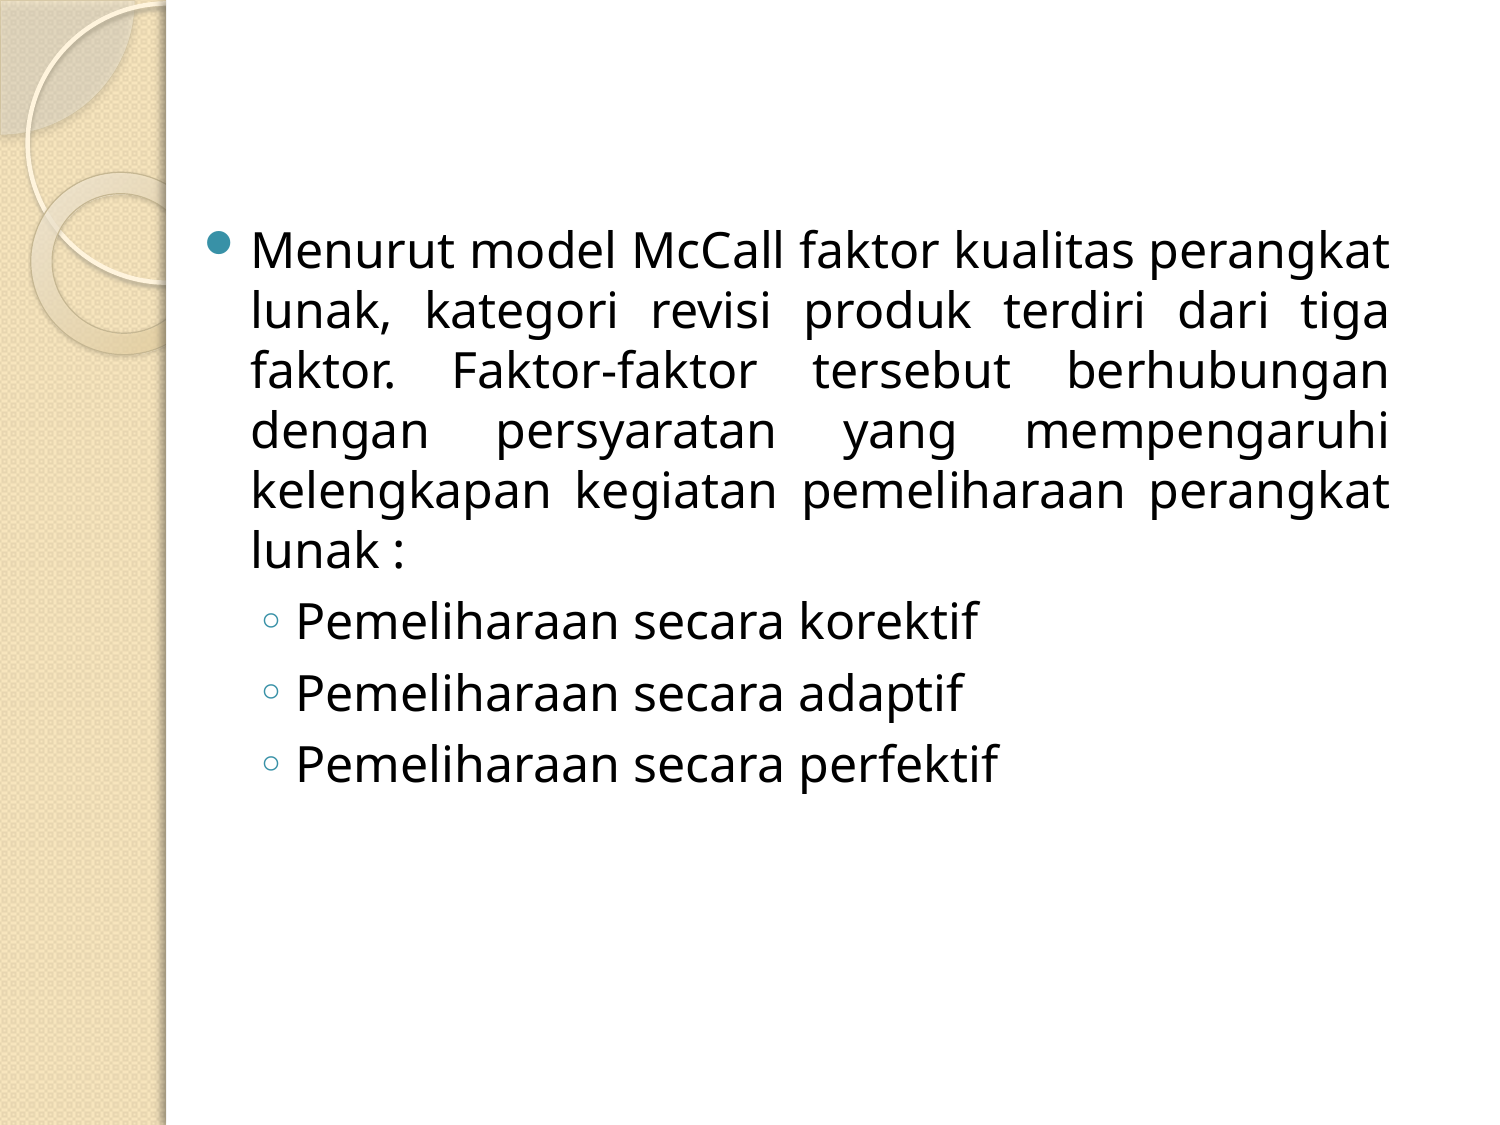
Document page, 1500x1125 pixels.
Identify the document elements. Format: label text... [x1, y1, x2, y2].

list Menurut model McCall faktor kualitas perangkat lunak, kategori revisi produk terdiri dari tiga faktor. Faktor-faktor tersebut berhubungan dengan persyaratan yang mempengaruhi kelengkapan kegiatan pemeliharaan perangkat lunak : Pemeliharaan secara korektif Pemeliharaan secara adaptif Pemeliharaan secara perfektif [175, 210, 1406, 999]
